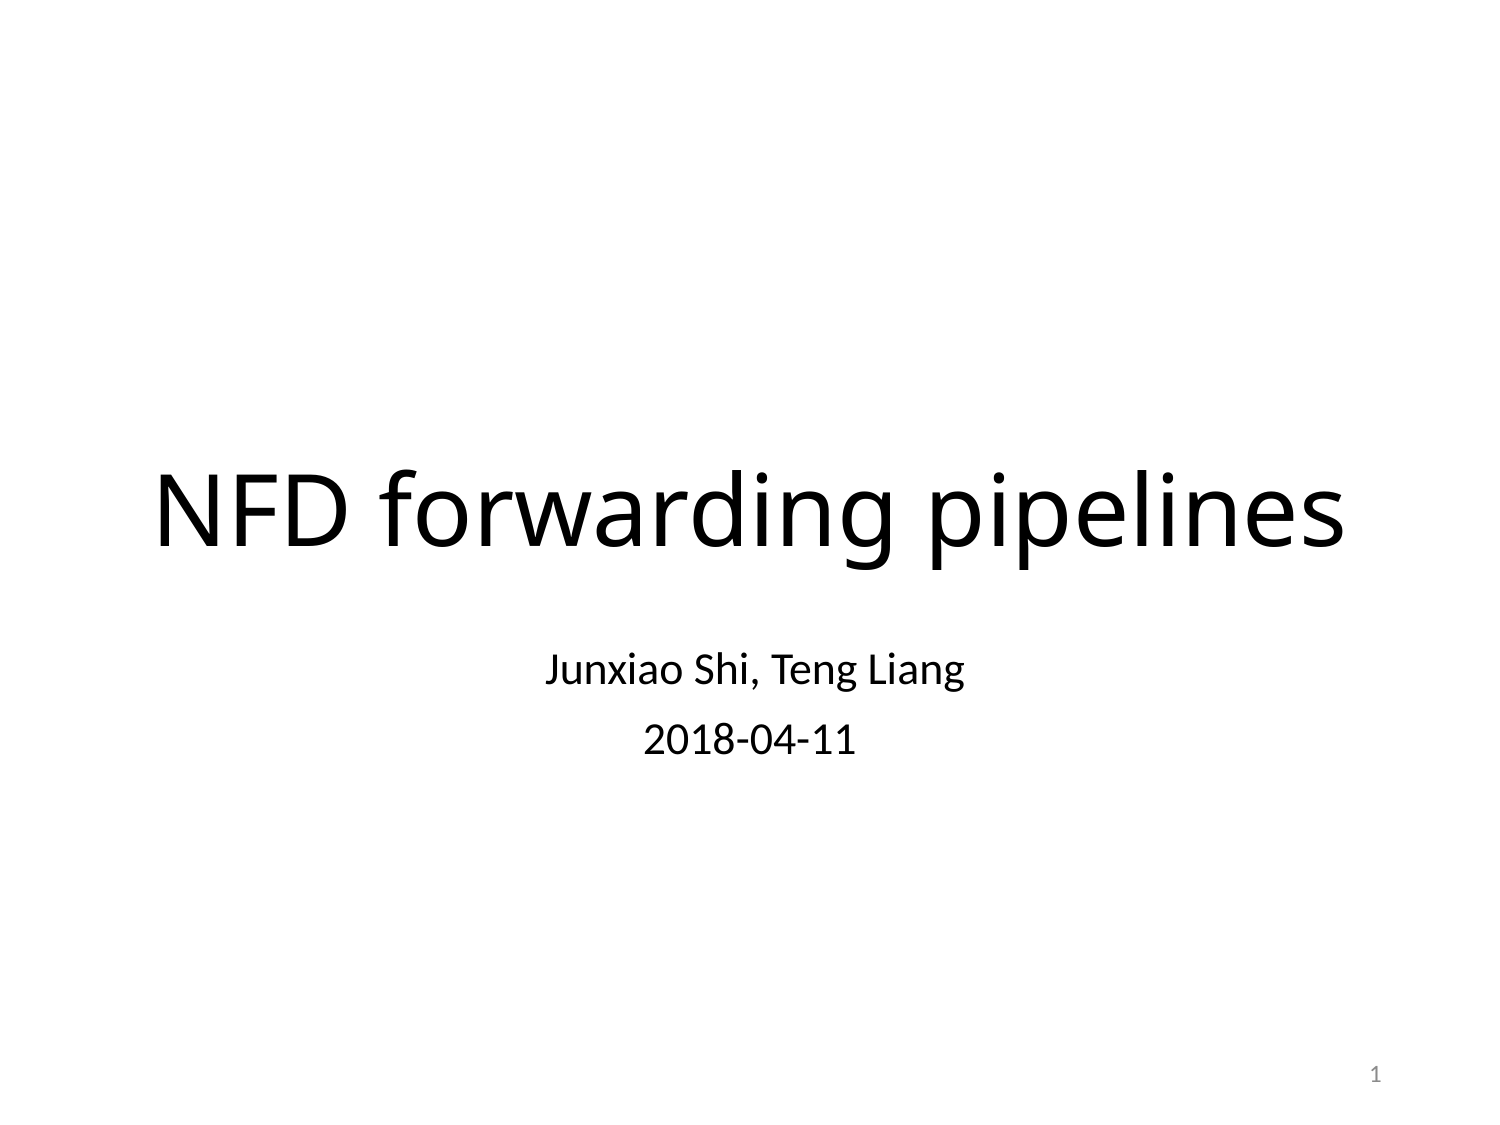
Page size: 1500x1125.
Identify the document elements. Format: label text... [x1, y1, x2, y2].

subtitle Junxiao Shi, Teng Liang 2018-04-11 [187, 637, 1313, 910]
title NFD forwarding pipelines [112, 184, 1388, 576]
slide_number 1 [1059, 1042, 1397, 1103]
